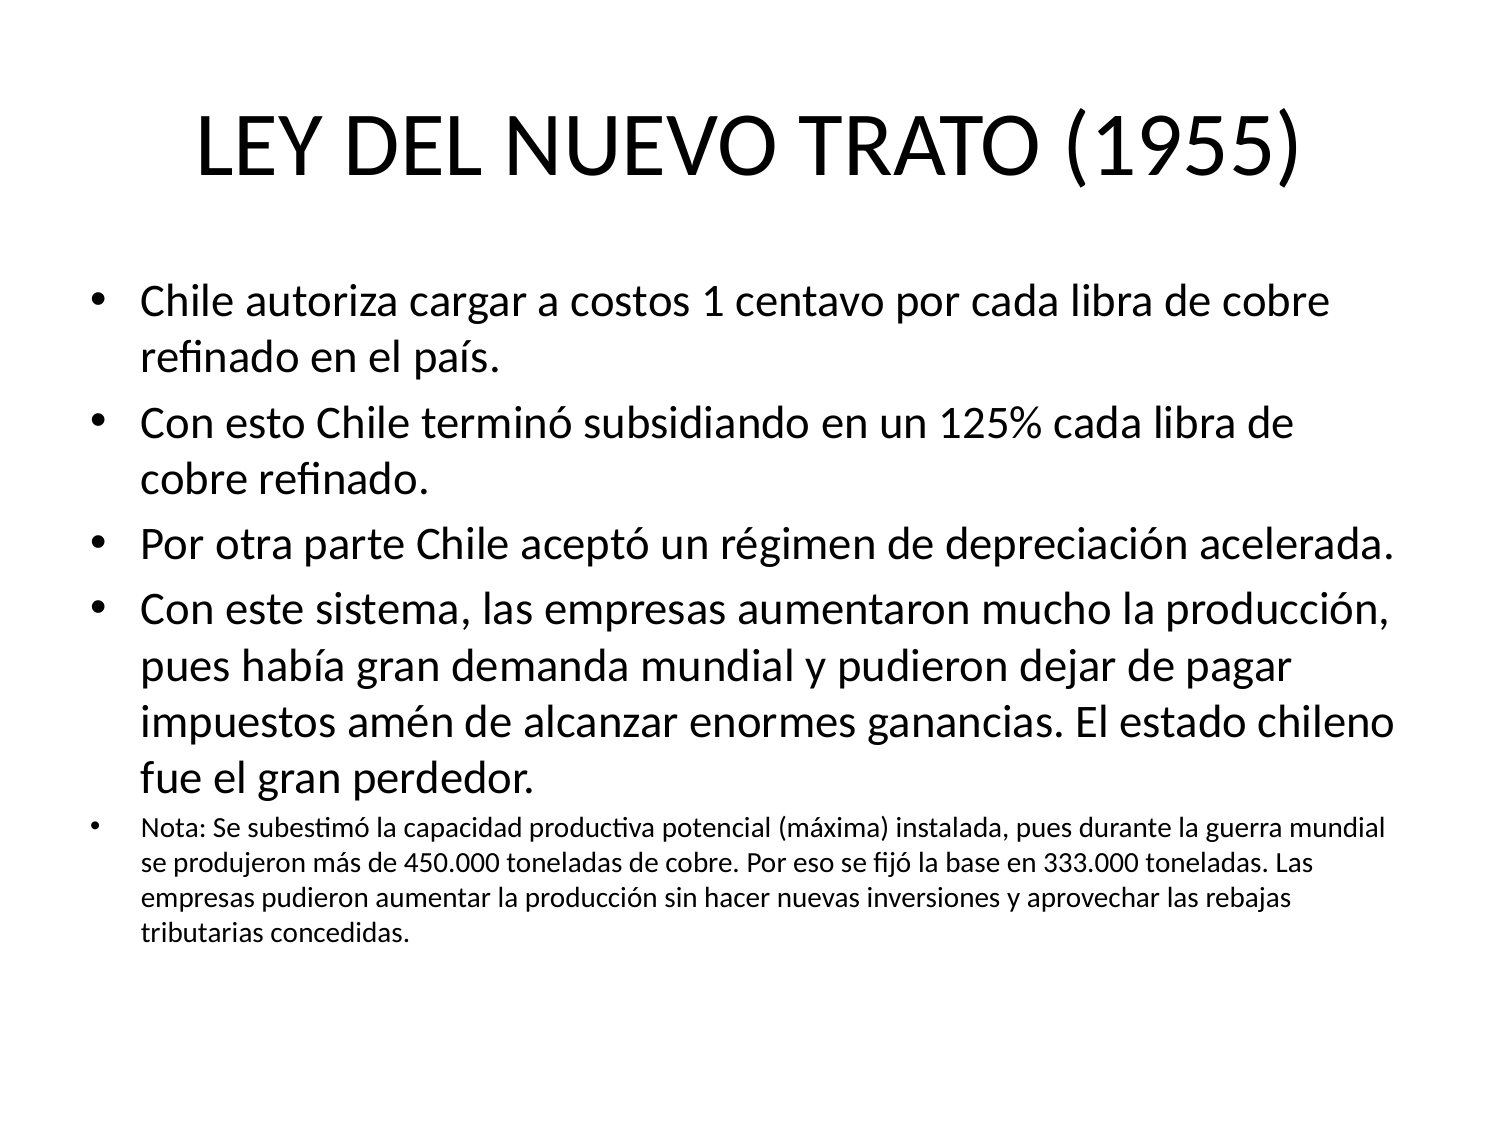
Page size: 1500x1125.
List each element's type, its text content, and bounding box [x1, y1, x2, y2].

title LEY DEL NUEVO TRATO (1955) [75, 45, 1425, 233]
list Chile autoriza cargar a costos 1 centavo por cada libra de cobre refinado en el país. Con esto Chile terminó subsidiando en un 125% cada libra de cobre refinado. Por otra parte Chile aceptó un régimen de depreciación acelerada. Con este sistema, las empresas aumentaron mucho la producción, pues había gran demanda mundial y pudieron dejar de pagar impuestos amén de alcanzar enormes ganancias. El estado chileno fue el gran perdedor. Nota: Se subestimó la capacidad productiva potencial (máxima) instalada, pues durante la guerra mundial se produjeron más de 450.000 toneladas de cobre. Por eso se fijó la base en 333.000 toneladas. Las empresas pudieron aumentar la producción sin hacer nuevas inversiones y aprovechar las rebajas tributarias concedidas. [75, 262, 1425, 1005]
